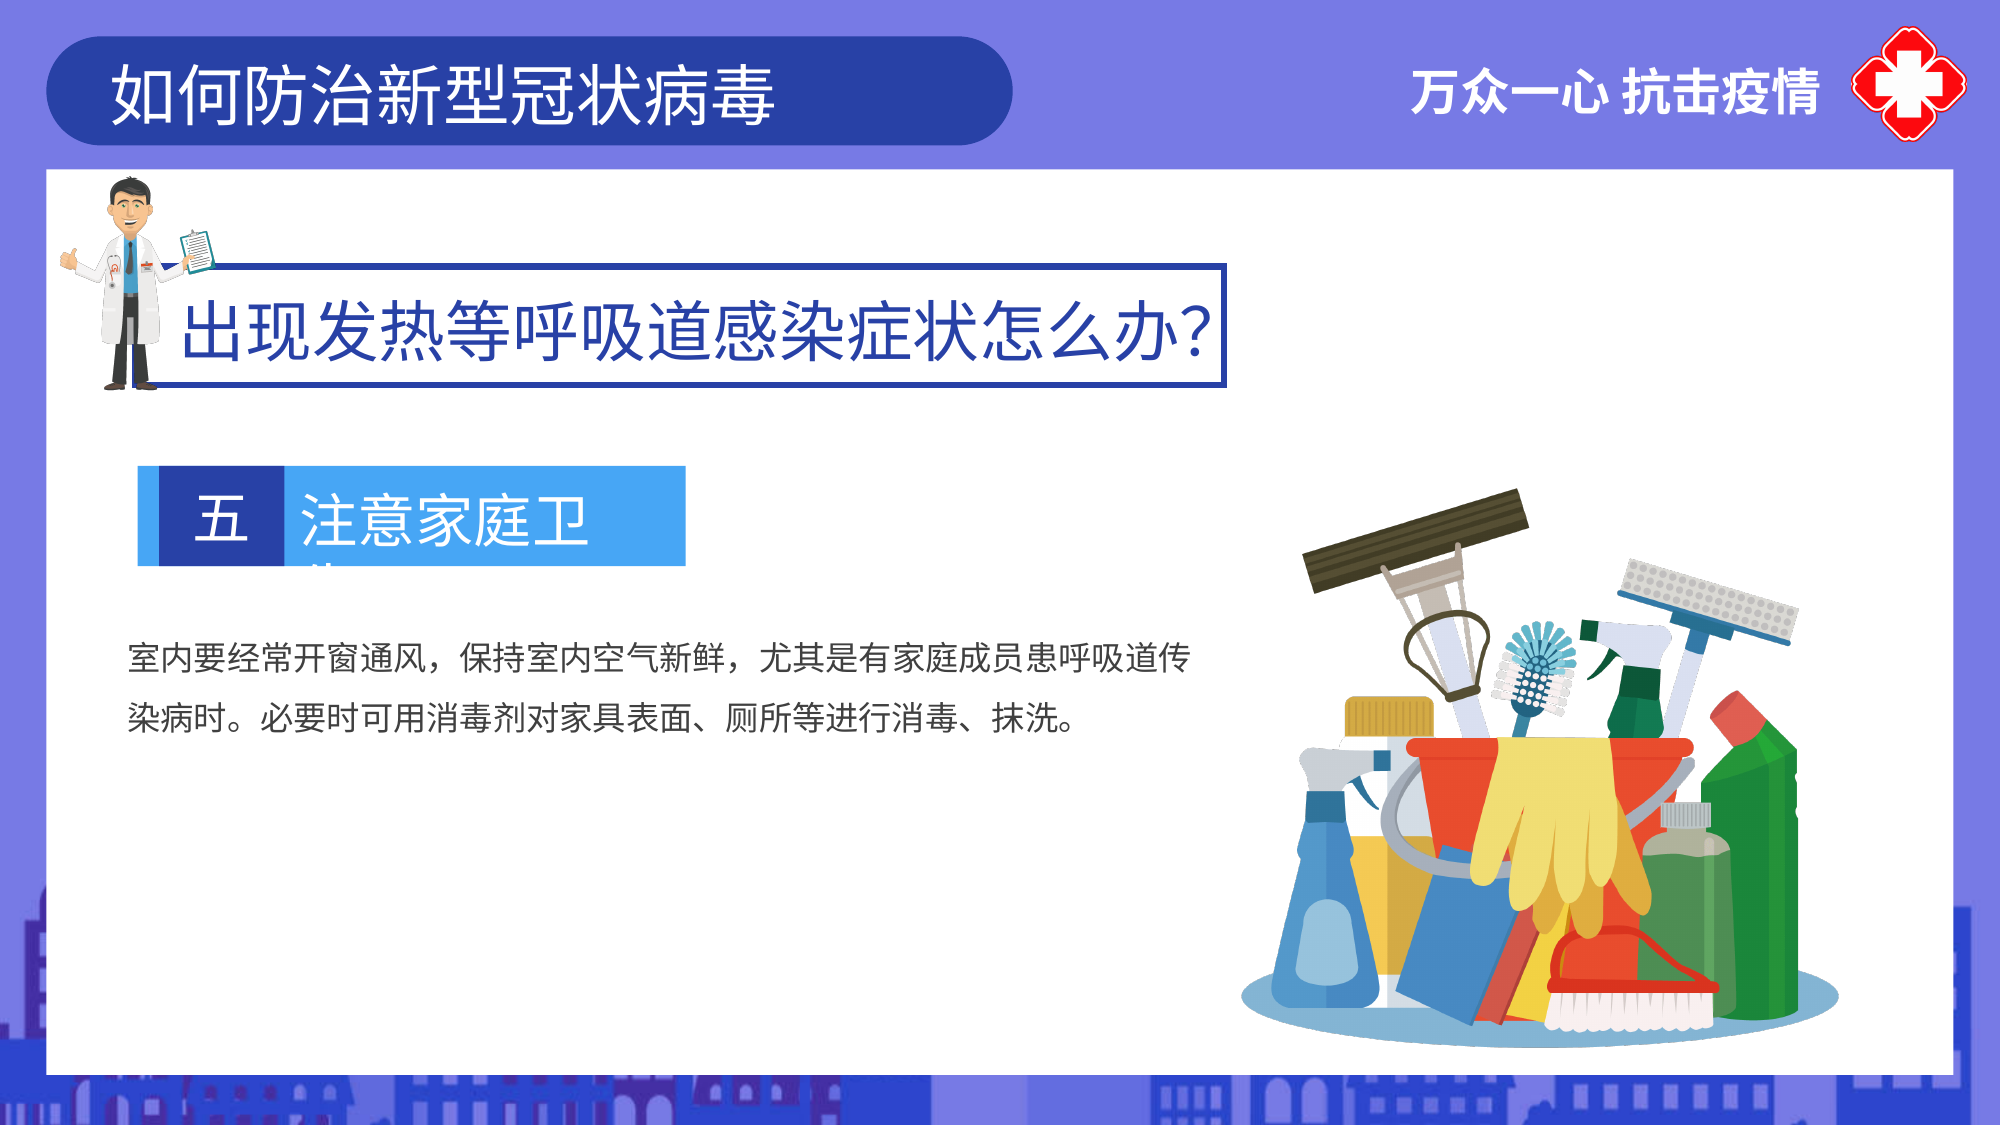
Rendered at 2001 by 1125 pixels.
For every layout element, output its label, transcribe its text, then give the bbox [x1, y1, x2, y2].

text_box 出现发热等呼吸道感染症状怎么办？ [216, 282, 1196, 377]
text_box [285, 465, 687, 567]
text_box [216, 265, 1225, 386]
text_box [45, 35, 1014, 147]
text_box [137, 465, 158, 567]
text_box 如何防治新型冠状病毒 [94, 45, 965, 141]
picture [0, 0, 2000, 1125]
text_box 五 [158, 465, 285, 567]
text_box 室内要经常开窗通风，保持室内空气新鲜，尤其是有家庭成员患呼吸道传染病时。必要时可用消毒剂对家具表面、厕所等进行消毒、抹洗。 [112, 609, 1153, 745]
text_box 注意家庭卫生 [284, 476, 661, 609]
